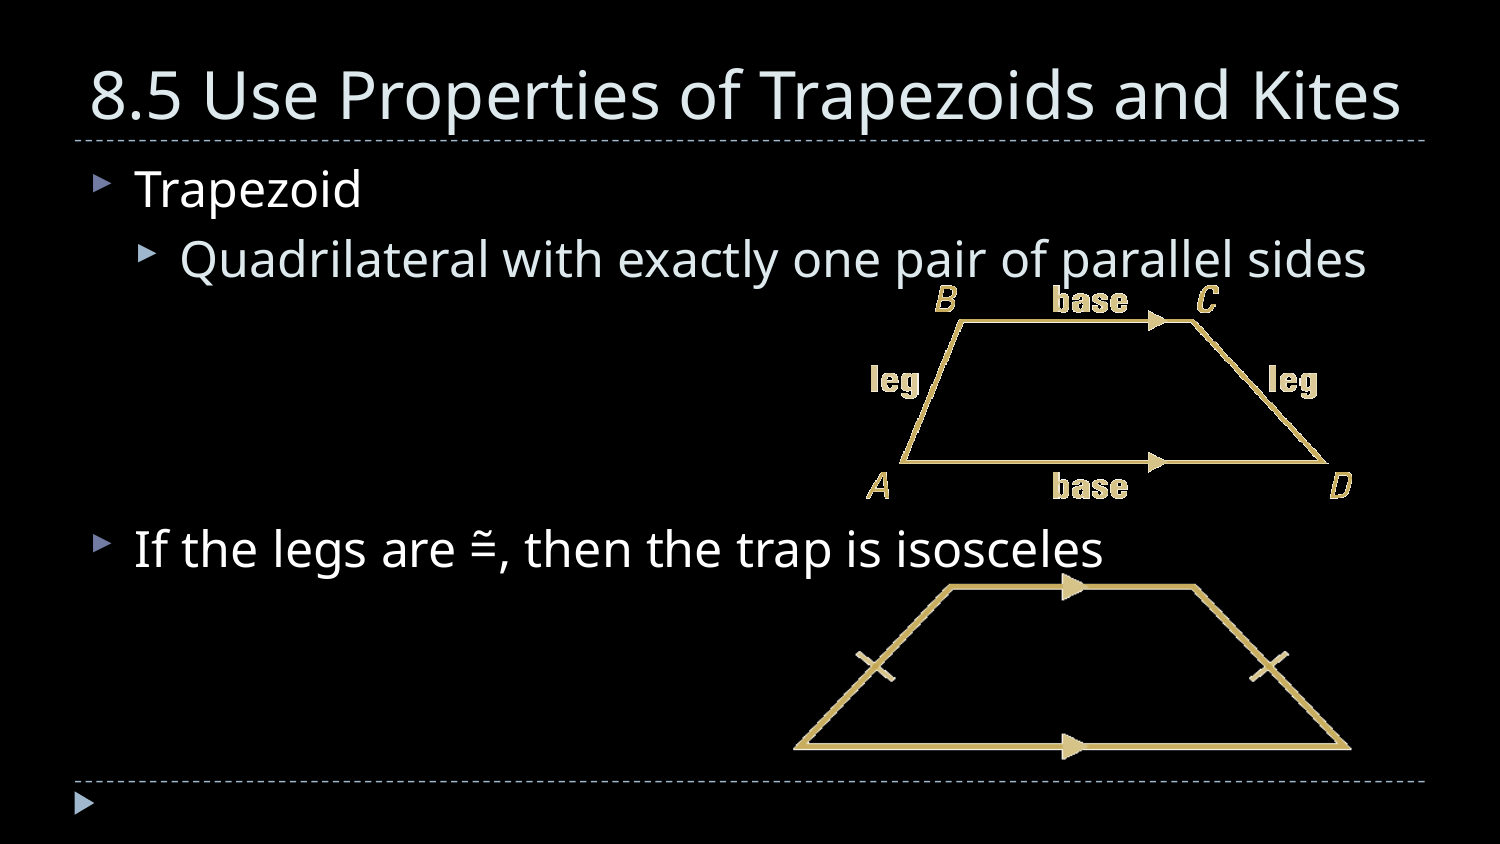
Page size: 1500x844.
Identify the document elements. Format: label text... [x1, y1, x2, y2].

title 8.5 Use Properties of Trapezoids and Kites [75, 18, 1425, 141]
picture [862, 281, 1357, 503]
picture [788, 571, 1362, 762]
list Trapezoid Quadrilateral with exactly one pair of parallel sides If the legs are =̃, then the trap is isosceles [75, 150, 1425, 758]
